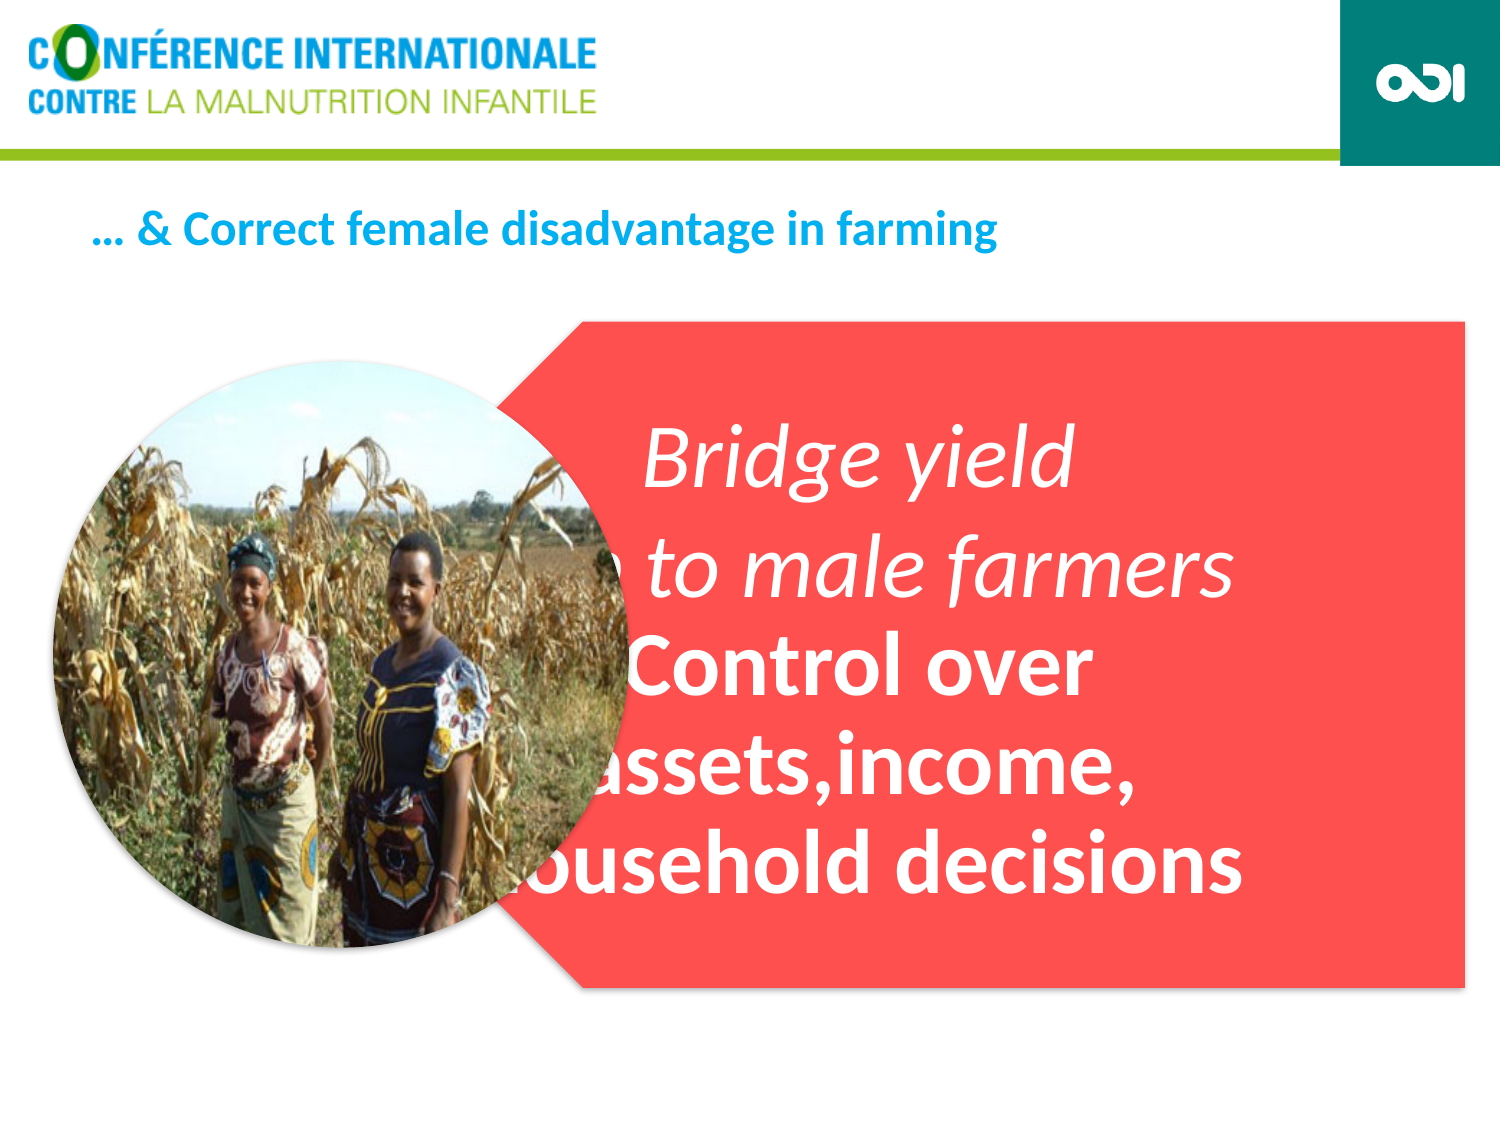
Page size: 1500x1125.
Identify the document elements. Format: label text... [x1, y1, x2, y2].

title … & Correct female disadvantage in farming [75, 172, 1425, 260]
picture [29, 24, 597, 115]
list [52, 262, 1500, 1048]
picture [1340, 0, 1500, 166]
